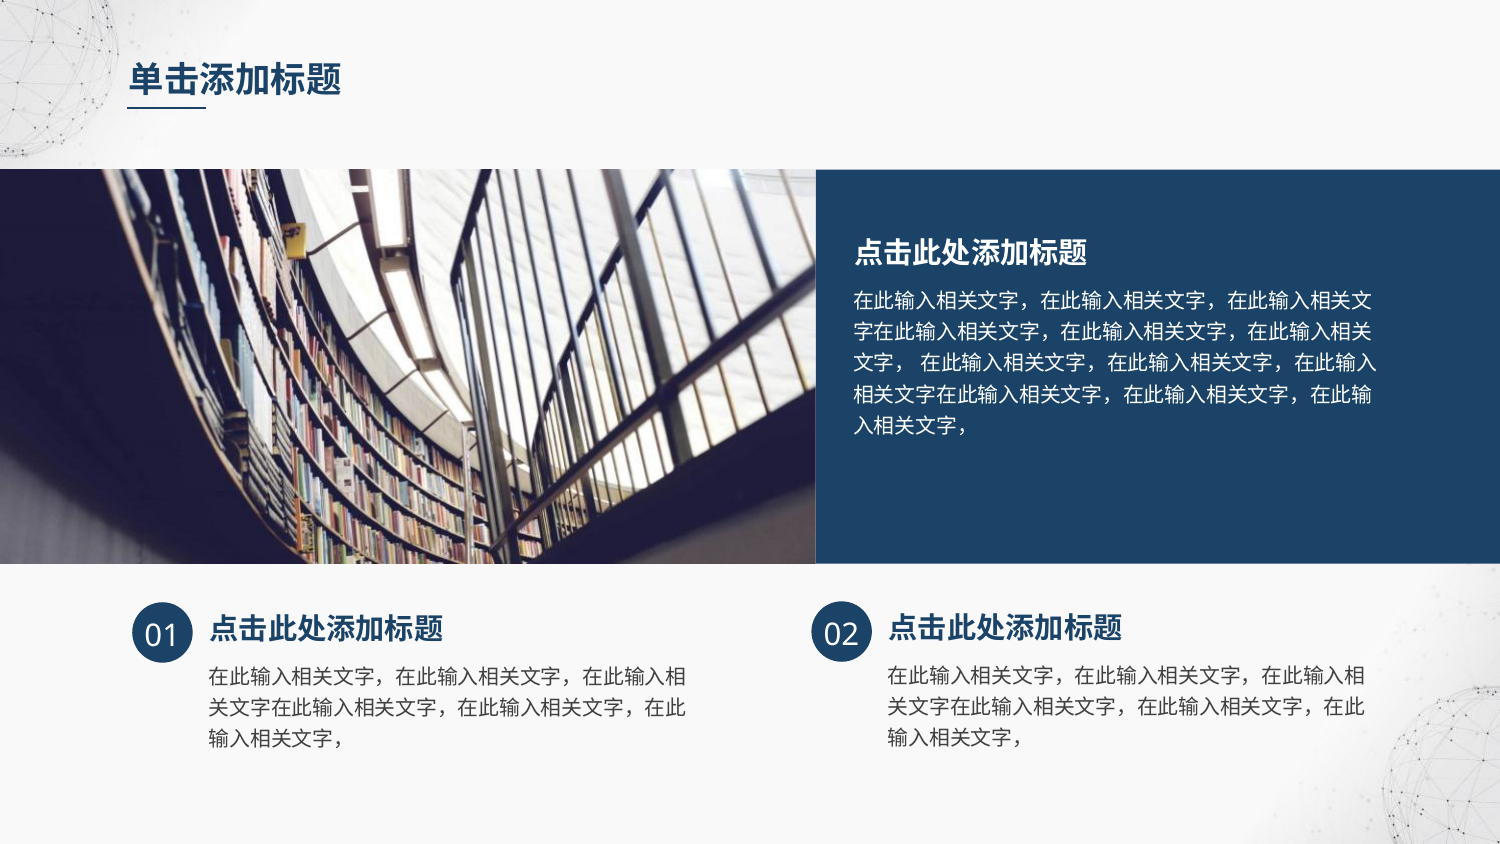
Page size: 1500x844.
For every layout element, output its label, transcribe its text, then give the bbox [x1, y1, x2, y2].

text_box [125, 602, 200, 663]
text_box 在此输入相关文字，在此输入相关文字，在此输入相关文字在此输入相关文字，在此输入相关文字，在此输入相关文字， [197, 651, 707, 757]
text_box 点击此处添加标题 [200, 604, 455, 651]
picture [0, 564, 1500, 844]
text_box 在此输入相关文字，在此输入相关文字，在此输入相关文字在此输入相关文字，在此输入相关文字，在此输入相关文字， [876, 650, 1387, 756]
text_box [804, 601, 879, 662]
text_box [816, 169, 1500, 564]
picture [0, 0, 1500, 169]
text_box 单击添加标题 [117, 51, 489, 106]
text_box [0, 169, 816, 564]
text_box 点击此处添加标题 [842, 228, 1100, 275]
text_box 点击此处添加标题 [879, 603, 1135, 650]
text_box 在此输入相关文字，在此输入相关文字，在此输入相关文字在此输入相关文字，在此输入相关文字，在此输入相关文字， 在此输入相关文字，在此输入相关文字，在此输入相关文字在此输入相关文字，在此输入相关文字，在此输入相关文字， [842, 275, 1403, 444]
